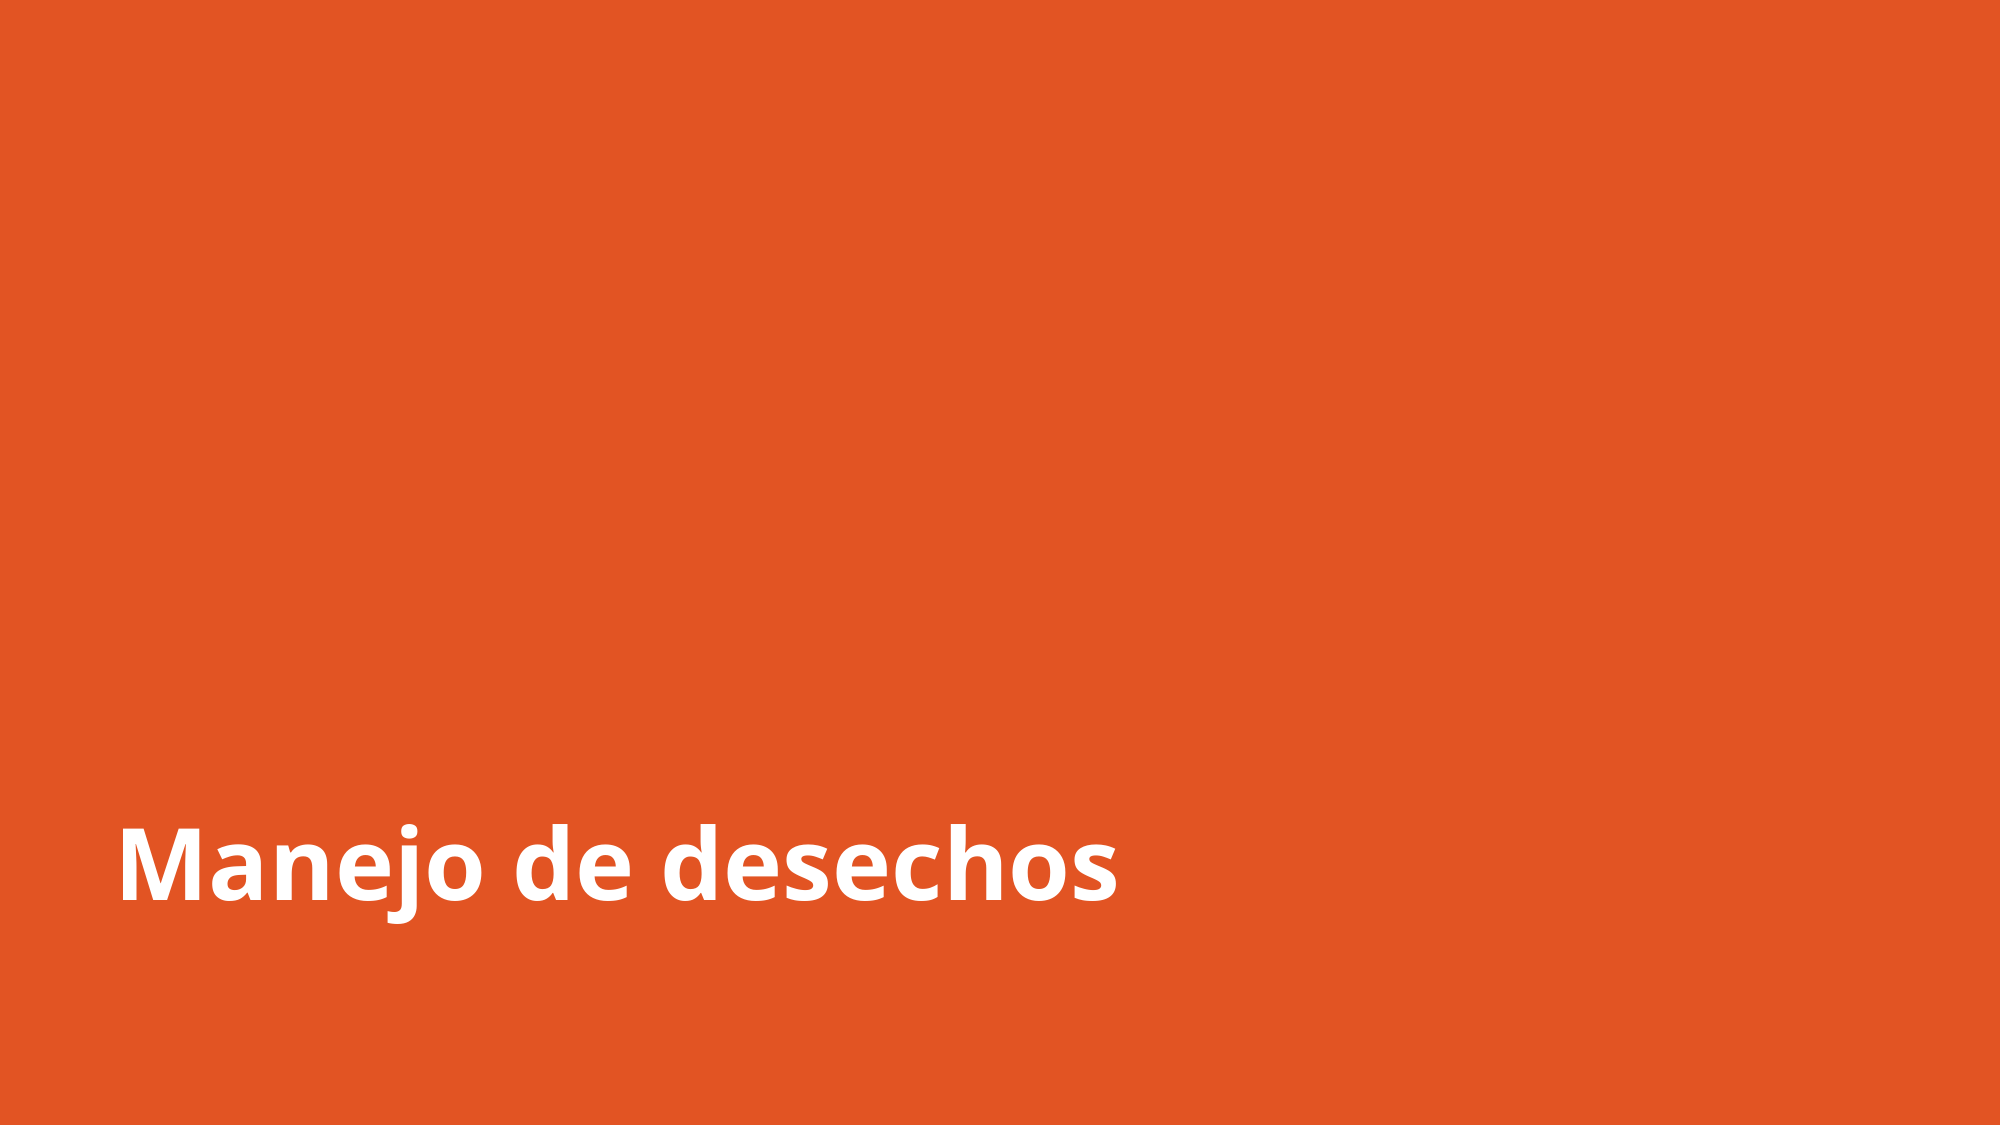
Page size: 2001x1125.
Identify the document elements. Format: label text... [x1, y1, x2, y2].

title Manejo de desechos [99, 736, 1915, 928]
